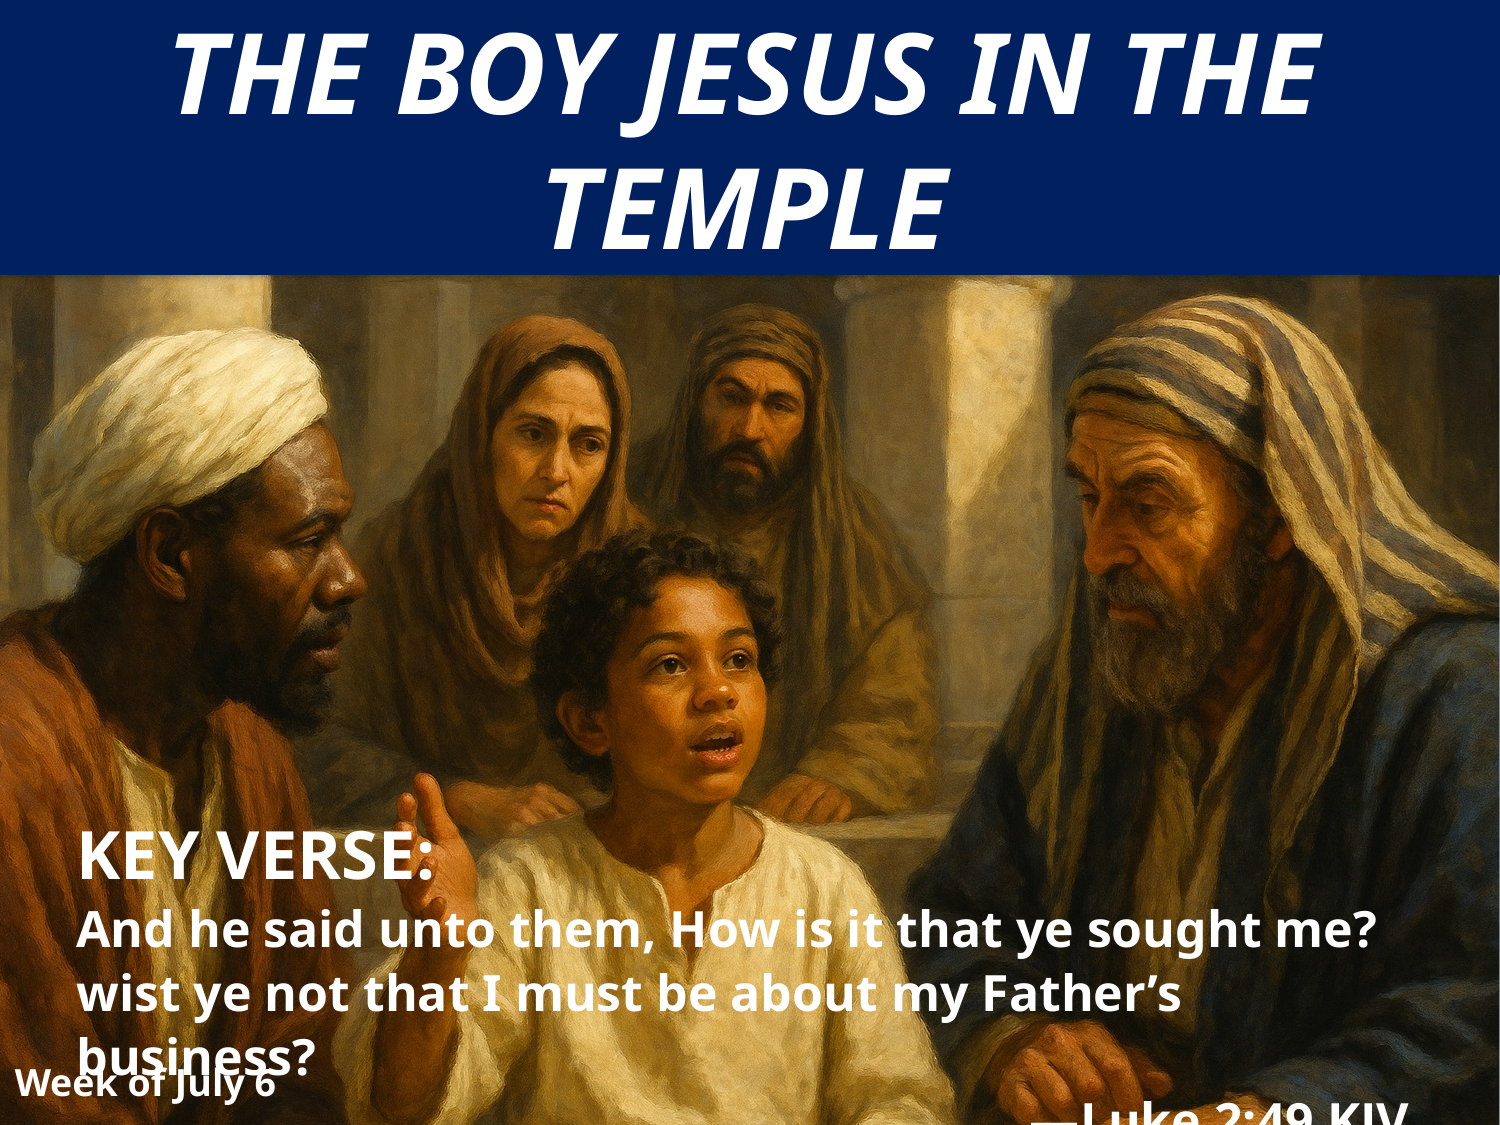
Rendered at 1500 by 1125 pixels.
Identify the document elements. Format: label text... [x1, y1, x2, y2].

picture [0, 274, 1500, 1125]
text_box The Boy Jesus in the Temple [0, 0, 1500, 274]
